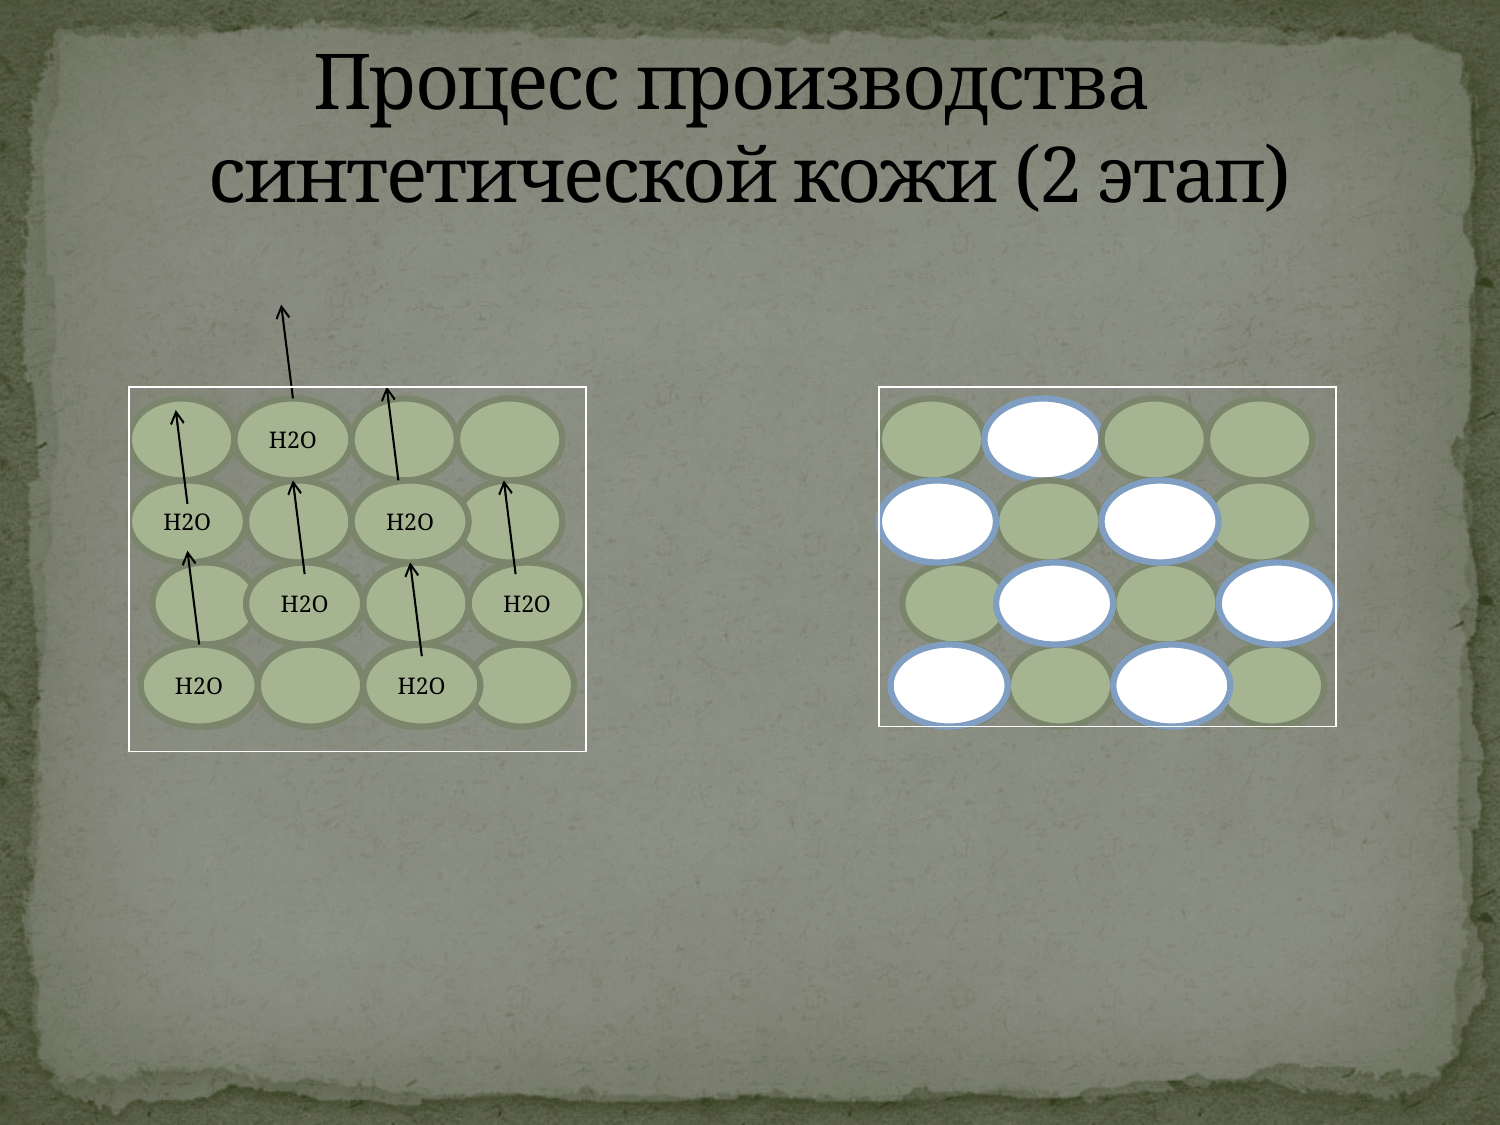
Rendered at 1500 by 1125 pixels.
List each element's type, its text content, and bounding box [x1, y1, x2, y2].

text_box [148, 593, 239, 602]
table_header [880, 388, 1335, 726]
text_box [253, 523, 344, 532]
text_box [136, 452, 227, 461]
title Процесс производства синтетической кожи (2 этап) [74, 24, 1425, 225]
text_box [371, 605, 461, 614]
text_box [243, 348, 333, 355]
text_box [347, 429, 438, 438]
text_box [464, 523, 555, 532]
table_header [130, 388, 585, 751]
